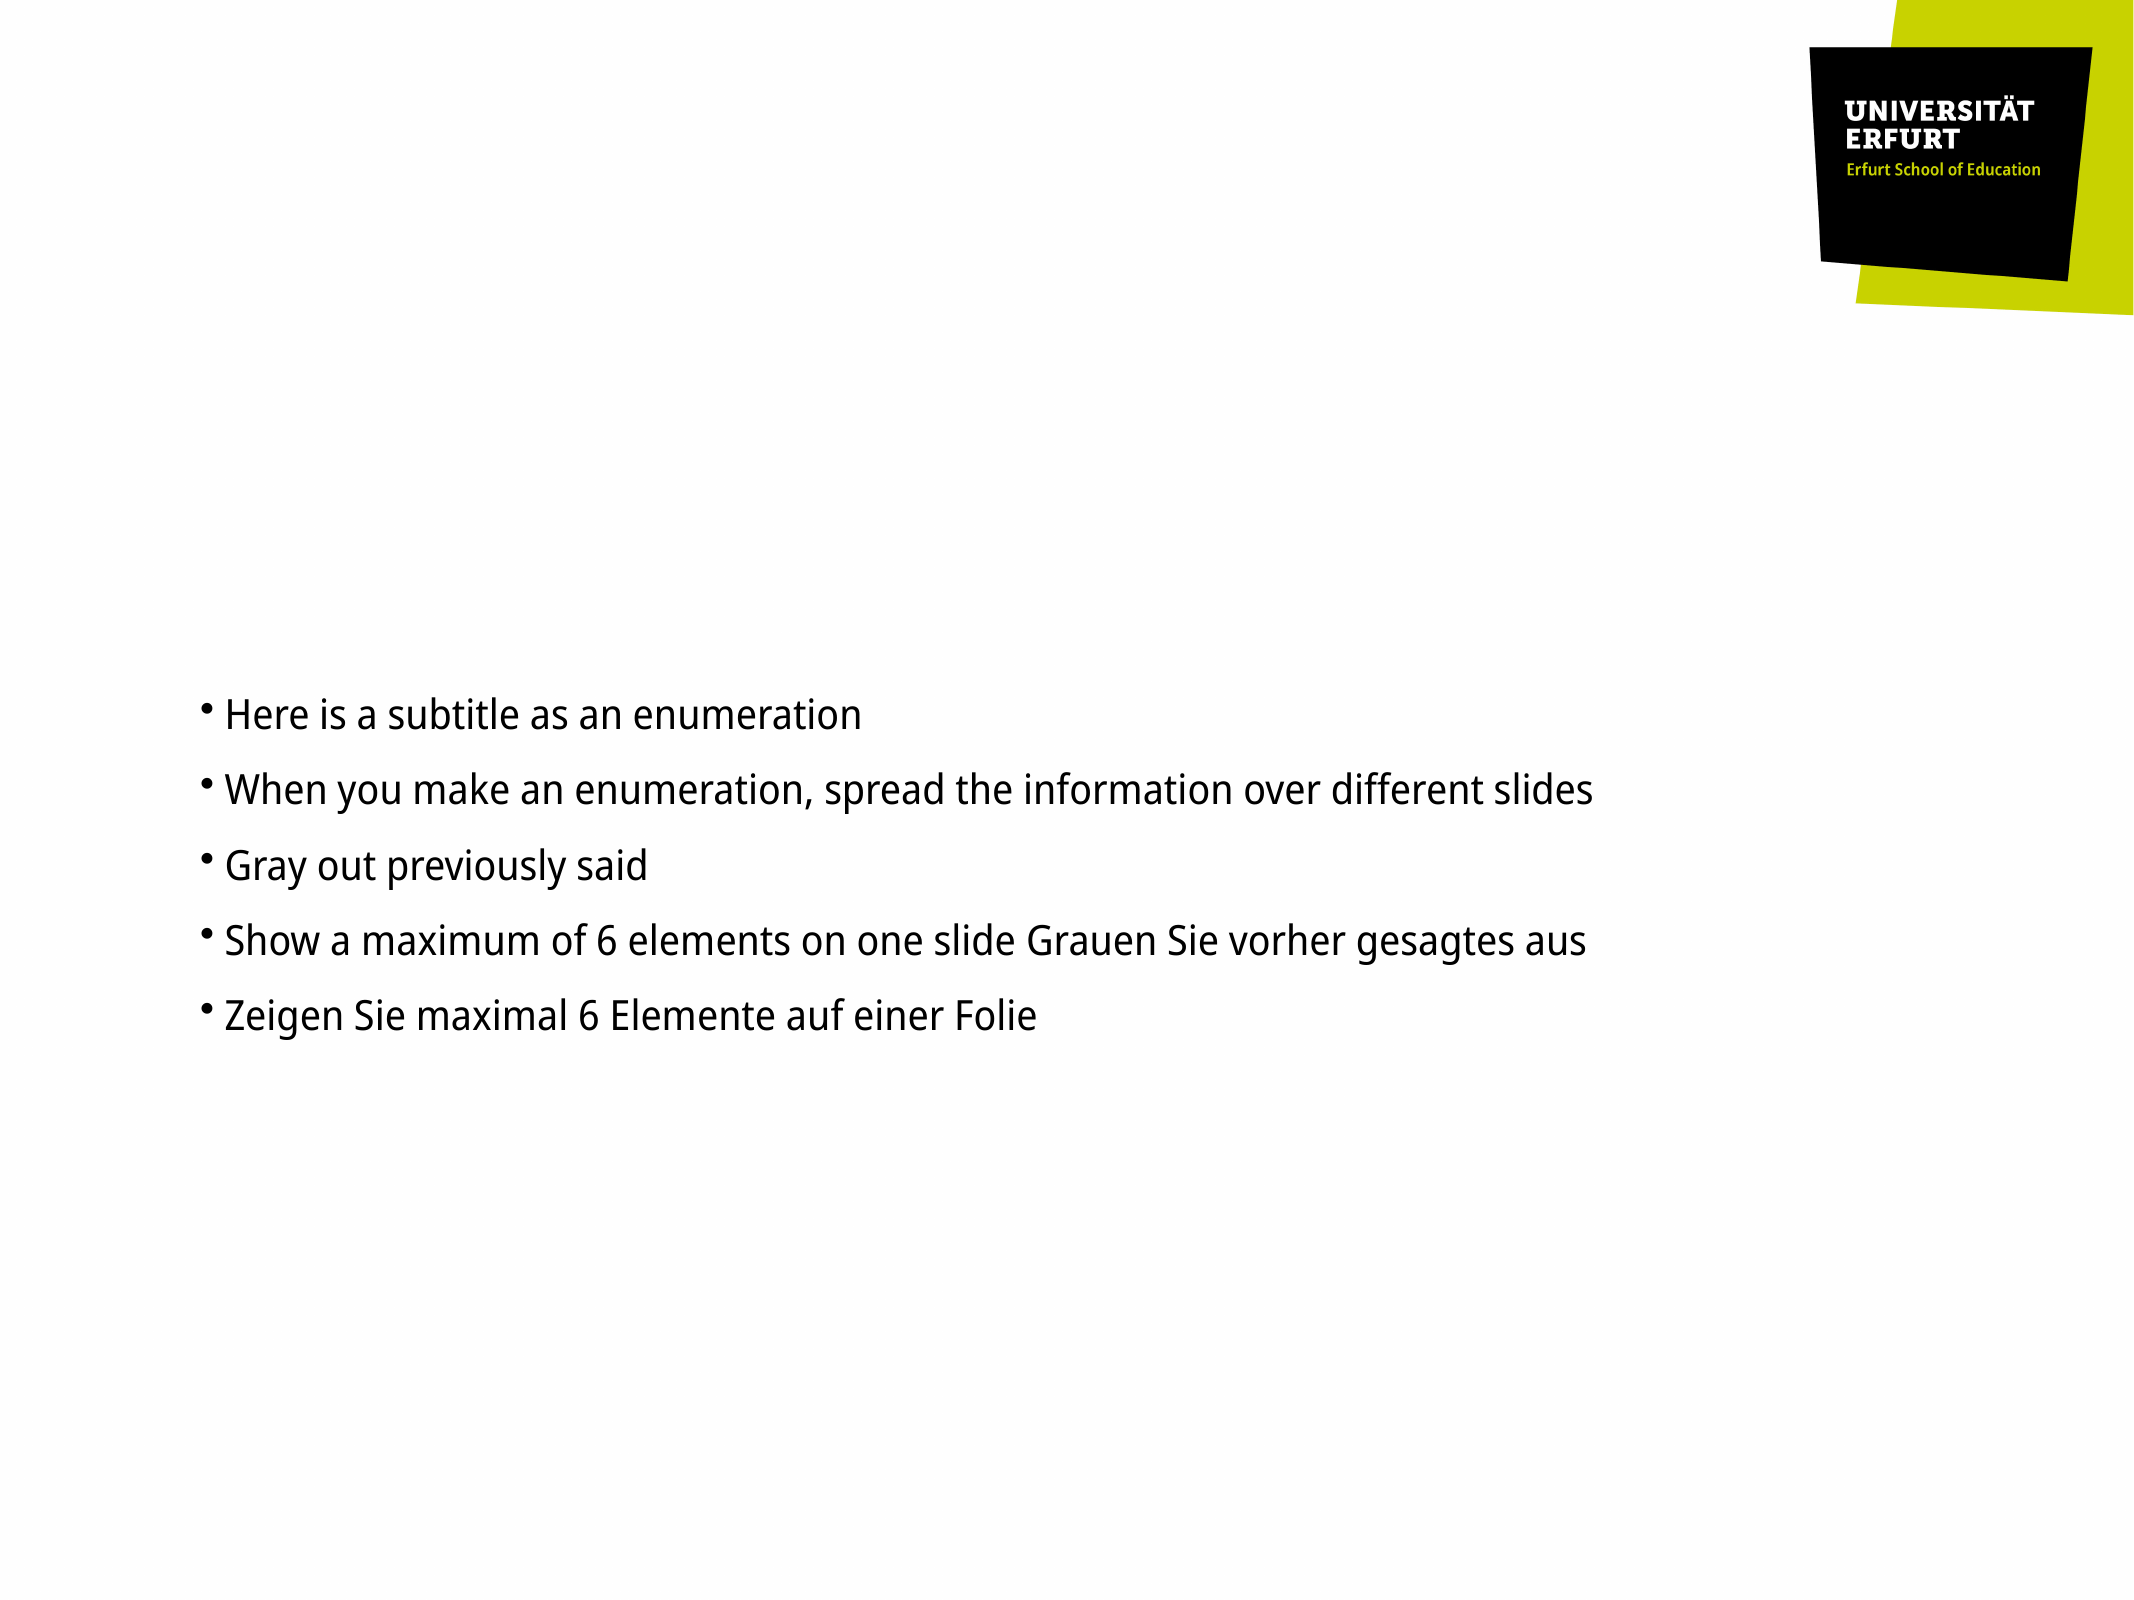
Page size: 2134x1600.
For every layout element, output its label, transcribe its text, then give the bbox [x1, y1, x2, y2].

picture [0, 0, 2134, 1600]
text_box Here is a subtitle as an enumeration When you make an enumeration, spread the information over different slides Gray out previously said Show a maximum of 6 elements on one slide Grauen Sie vorher gesagtes aus Zeigen Sie maximal 6 Elemente auf einer Folie [191, 654, 1909, 1259]
